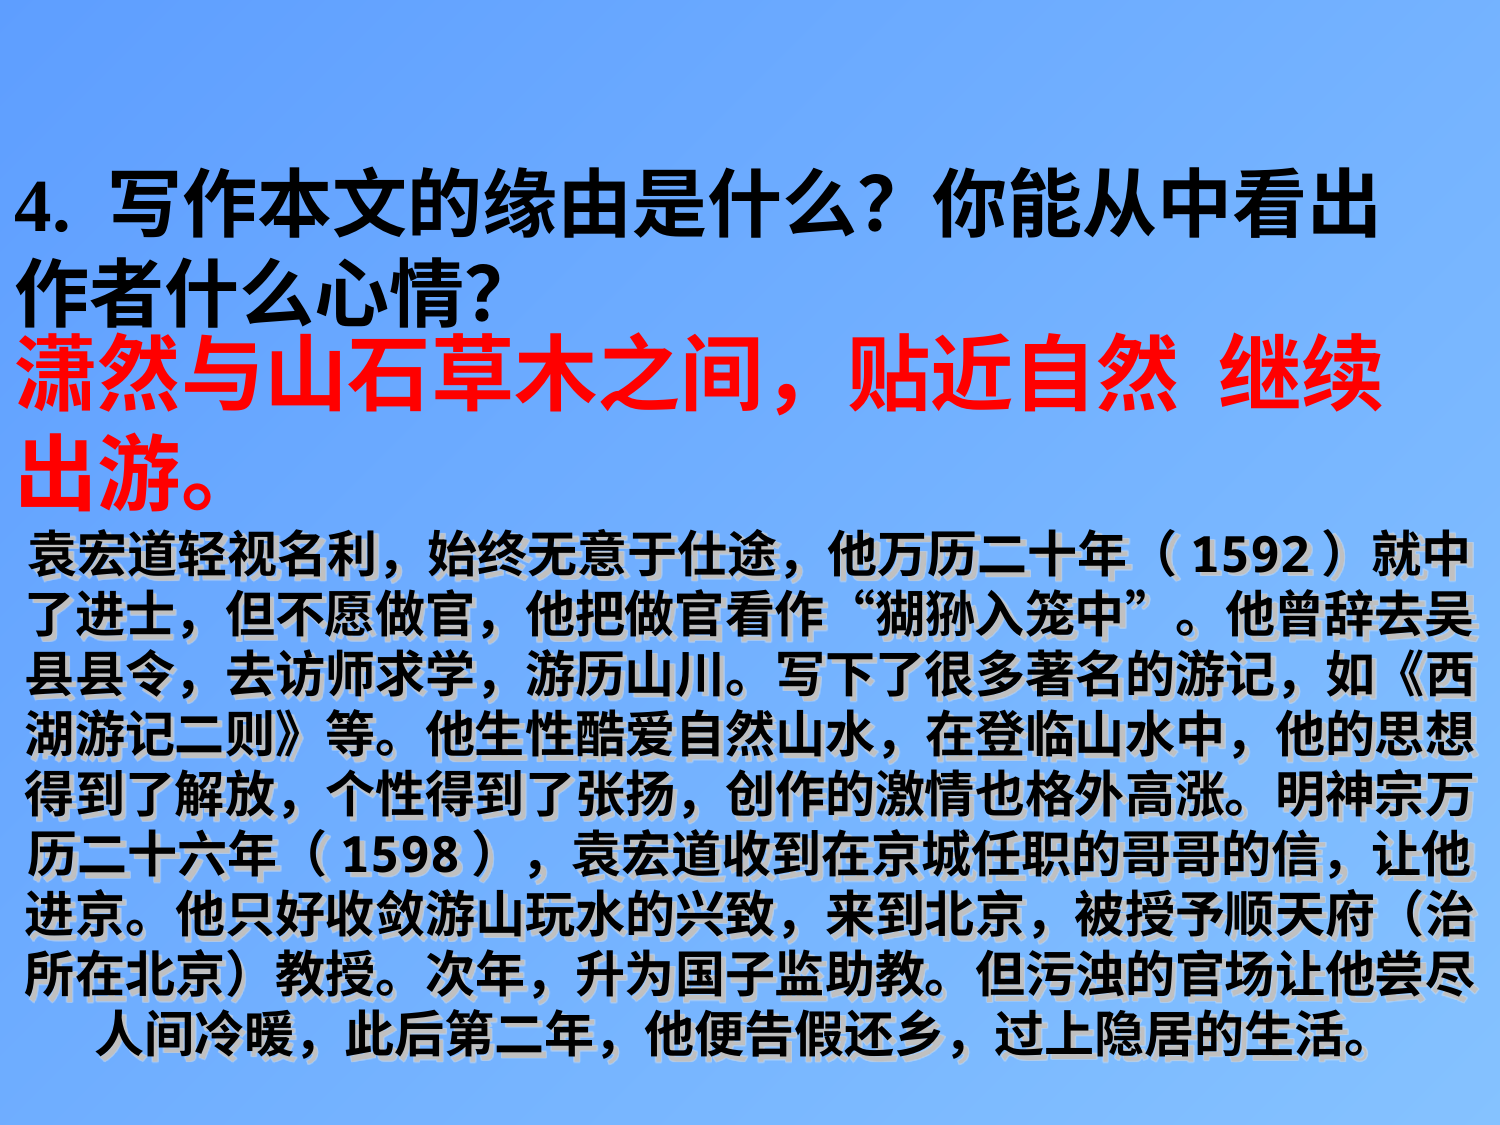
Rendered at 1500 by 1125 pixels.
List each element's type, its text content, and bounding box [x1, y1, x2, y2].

text_box 潇然与山石草木之间，贴近自然 继续出游。 [0, 344, 1424, 515]
text_box 袁宏道轻视名利，始终无意于仕途，他万历二十年（1592）就中了进士，但不愿做官，他把做官看作“猢狲入笼中”。他曾辞去吴县县令，去访师求学，游历山川。写下了很多著名的游记，如《西湖游记二则》等。他生性酷爱自然山水，在登临山水中，他的思想得到了解放，个性得到了张扬，创作的激情也格外高涨。明神宗万历二十六年（1598），袁宏道收到在京城任职的哥哥的信，让他进京。他只好收敛游山玩水的兴致，来到北京，被授予顺天府（治所在北京）教授。次年，升为国子监助教。但污浊的官场让他尝尽人间冷暖，此后第二年，他便告假还乡，过上隐居的生活。 [0, 515, 1500, 1071]
text_box 4. 写作本文的缘由是什么？你能从中看出作者什么心情？ [0, 148, 1427, 344]
